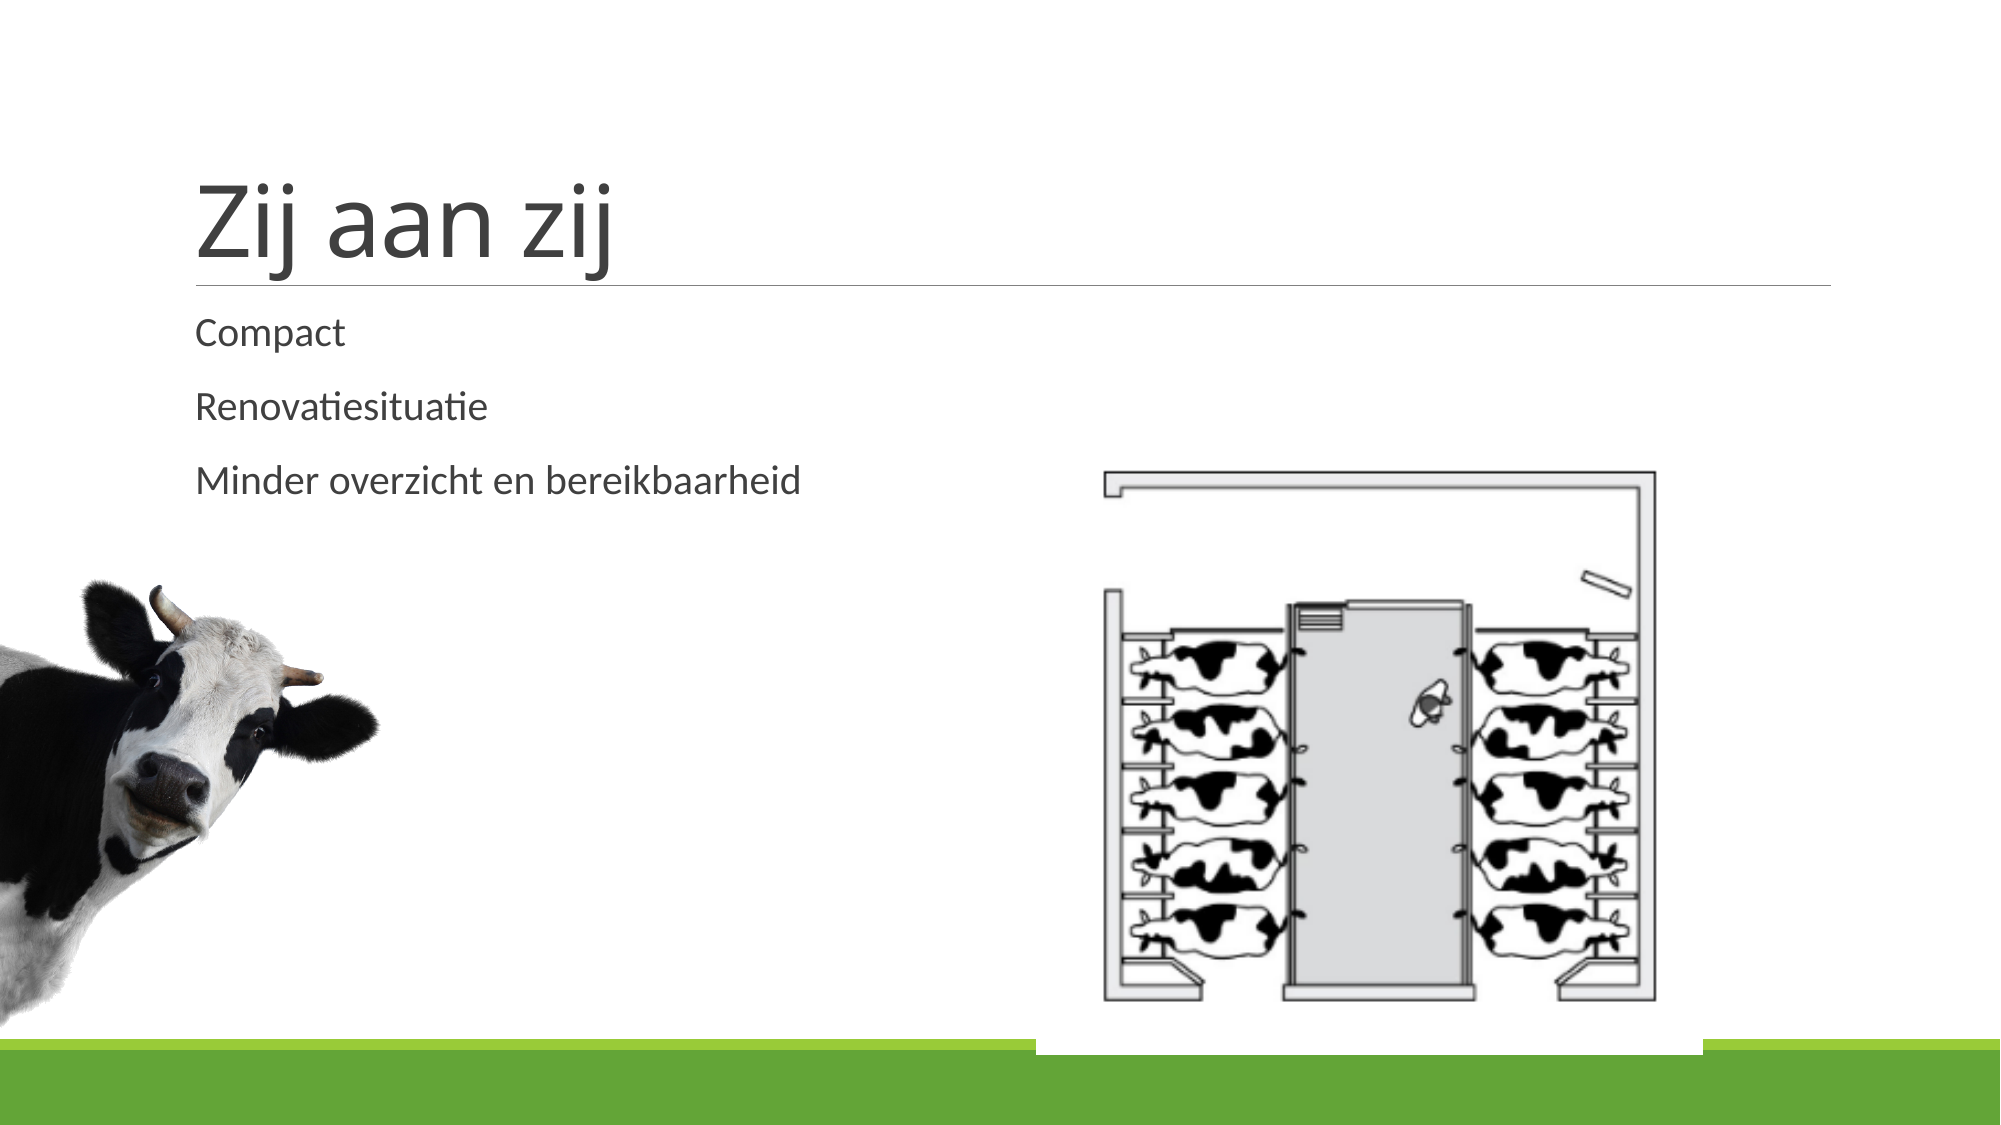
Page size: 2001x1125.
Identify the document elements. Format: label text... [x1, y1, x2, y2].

list Compact Renovatiesituatie Minder overzicht en bereikbaarheid [180, 302, 1830, 963]
picture [1036, 421, 1704, 1056]
picture [0, 562, 413, 1039]
title Zij aan zij [180, 47, 1830, 285]
